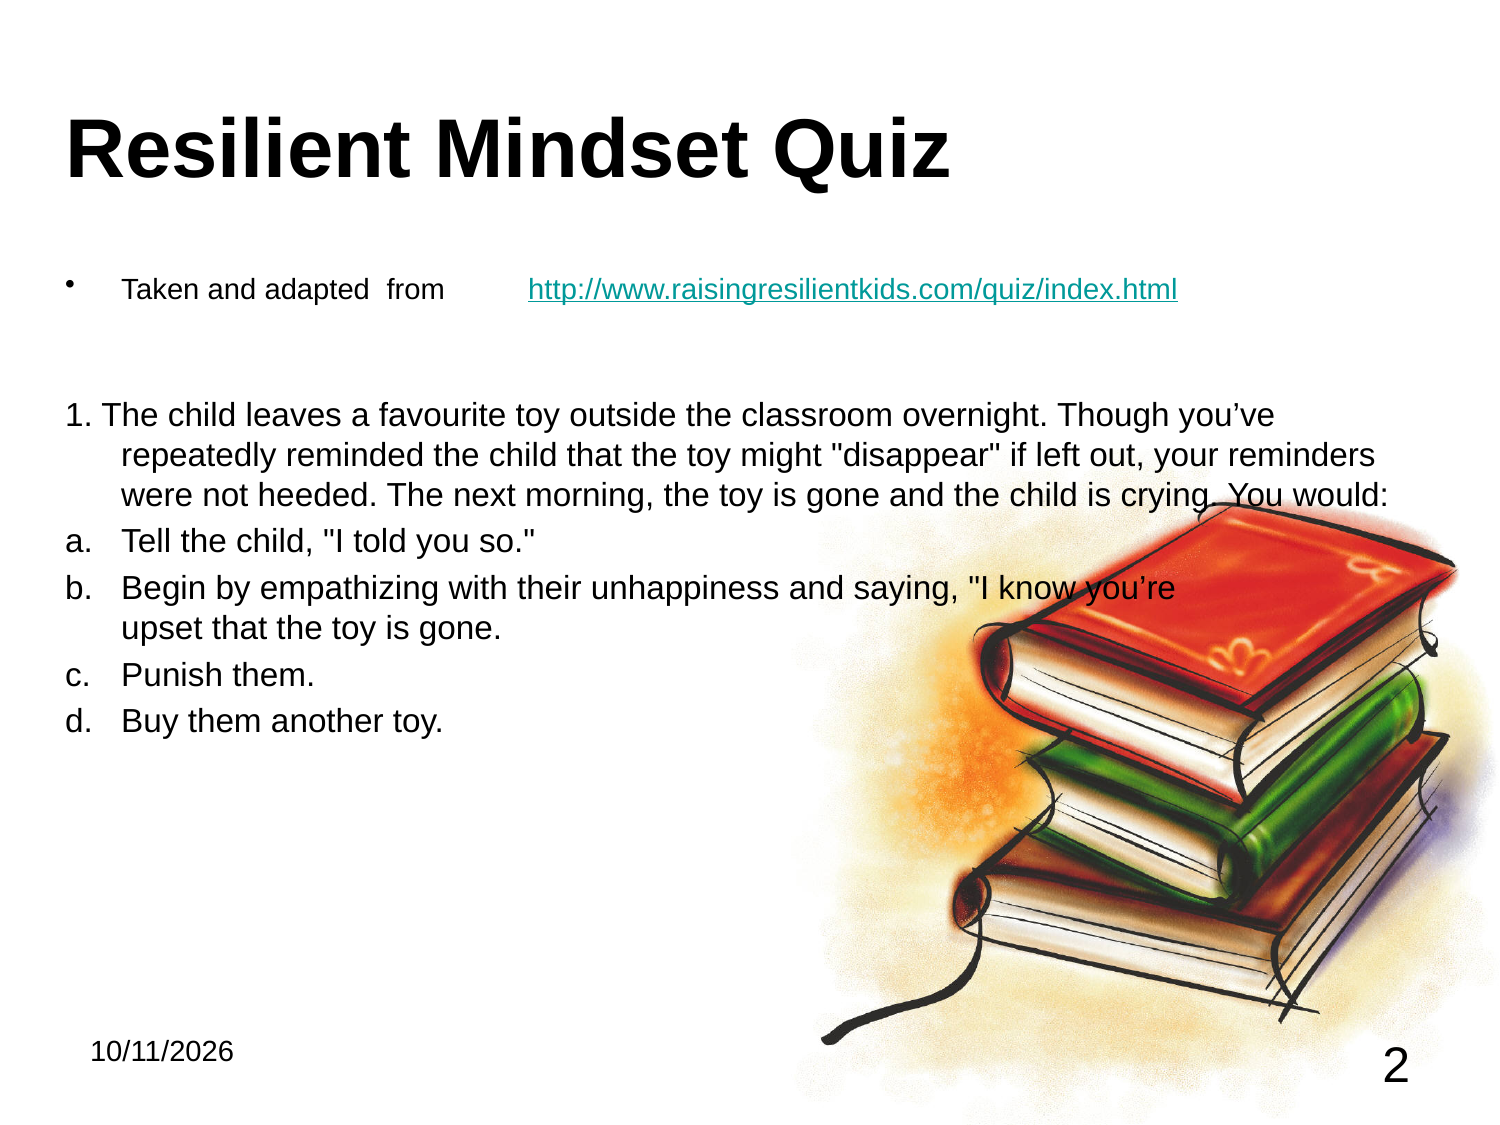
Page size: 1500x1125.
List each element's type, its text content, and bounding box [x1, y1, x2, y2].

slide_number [74, 1024, 426, 1103]
picture [774, 399, 1500, 1125]
title Resilient Mindset Quiz [49, 49, 1438, 238]
list Taken and adapted from http://www.raisingresilientkids.com/quiz/index.html 1. The child leaves a favourite toy outside the classroom overnight. Though you’ve repeatedly reminded the child that the toy might "disappear" if left out, your reminders were not heeded. The next morning, the toy is gone and the child is crying. You would: Tell the child, "I told you so." b. Begin by empathizing with their unhappiness and saying, "I know you’re upset that the toy is gone. c. Punish them. d. Buy them another toy. [49, 262, 1438, 1006]
slide_number 2 [1074, 1024, 1426, 1103]
